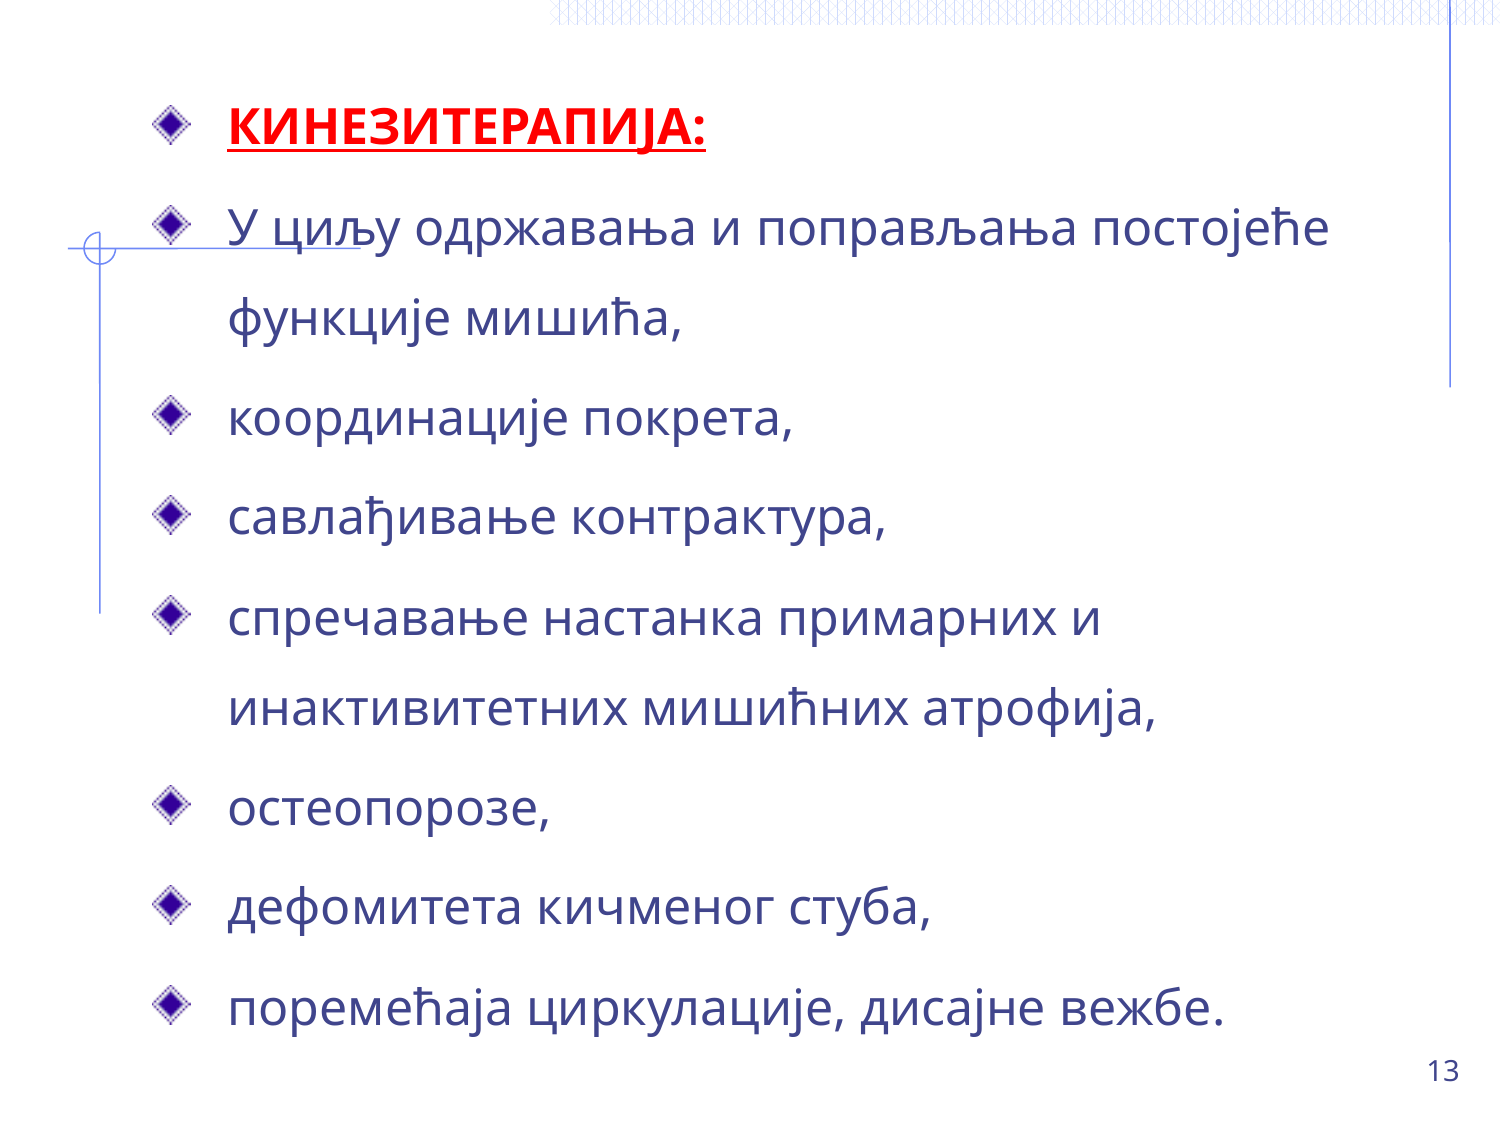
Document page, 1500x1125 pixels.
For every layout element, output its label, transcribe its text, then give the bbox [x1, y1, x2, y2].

picture [152, 985, 191, 1025]
slide_number 13 [1162, 1025, 1475, 1100]
picture [152, 205, 191, 245]
picture [152, 885, 191, 925]
picture [152, 395, 191, 435]
picture [152, 595, 191, 635]
picture [152, 785, 191, 825]
picture [152, 495, 191, 535]
picture [152, 105, 191, 145]
list КИНЕЗИТЕРАПИЈА: У циљу одржавања и поправљања постојеће функције мишића, координације покрета, савлађивање контрактура, спречавање настанка примарних и инактивитетних мишићних атрофија, остеопорозе, дефомитета кичменог стуба, поремећаја циркулације, дисајне вежбе. [137, 87, 1413, 1013]
